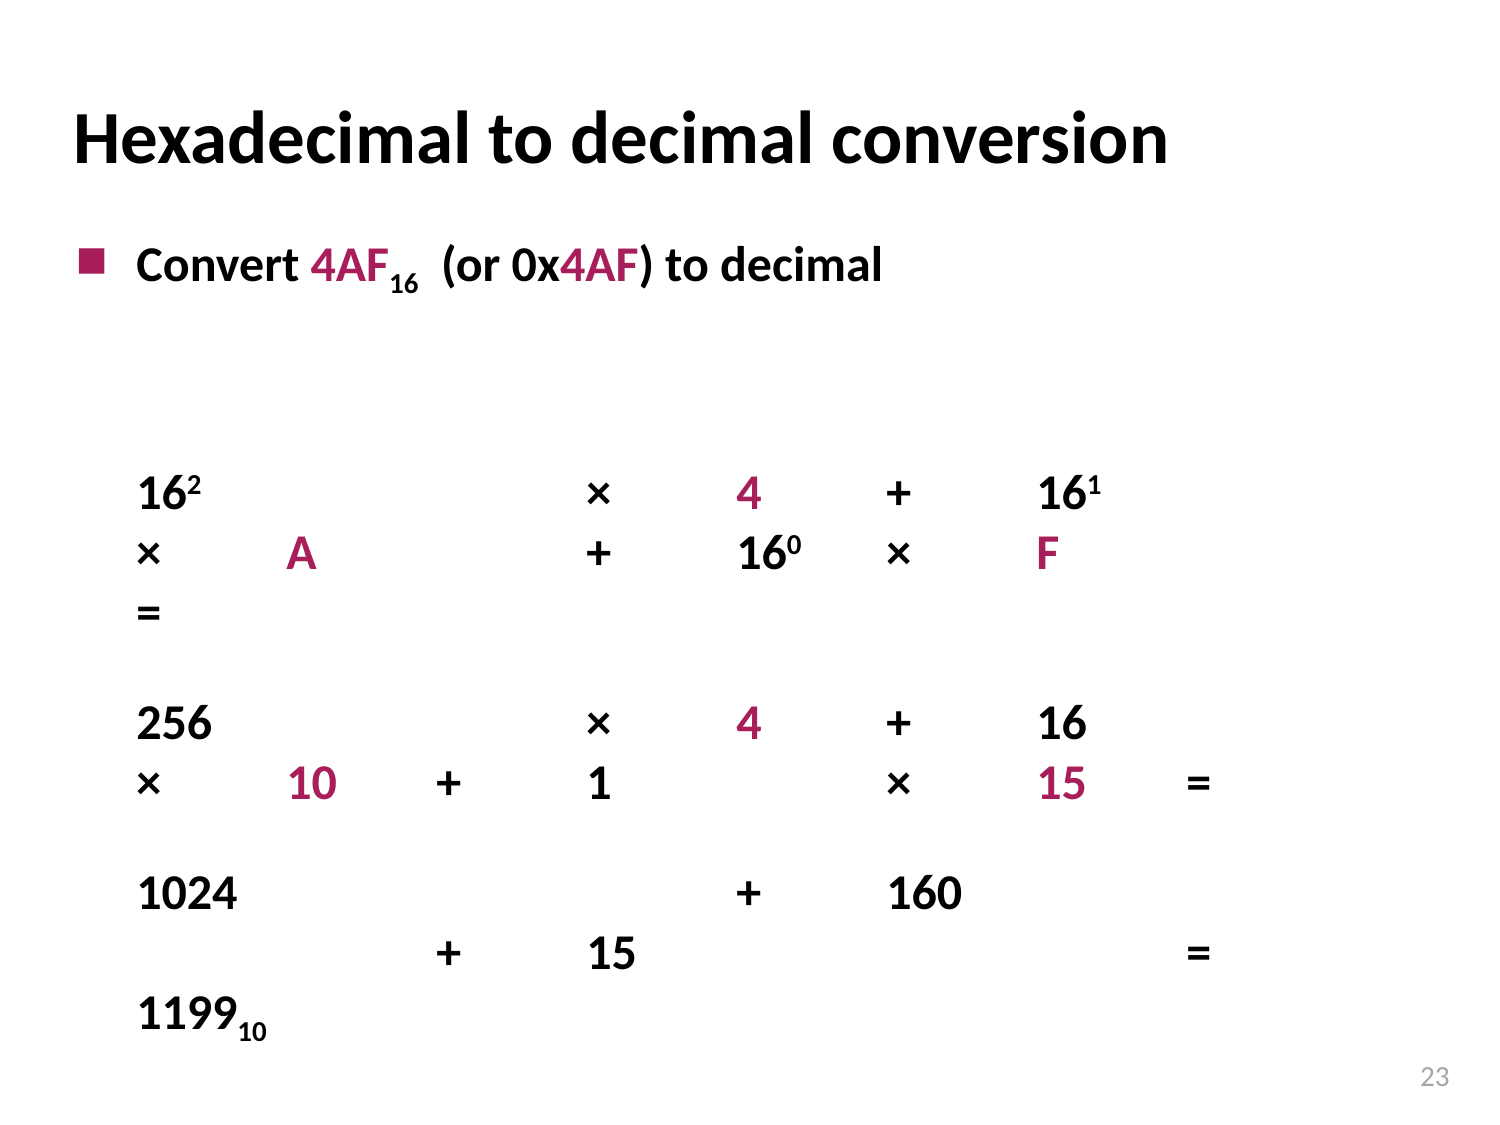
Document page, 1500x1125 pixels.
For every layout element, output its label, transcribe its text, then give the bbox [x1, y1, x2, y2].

list Convert 4AF16 (or 0x4AF) to decimal 162 × 4 + 161 × A + 160 × F = 256 × 4 + 16 × 10 + 1 × 15 = 1024 + 160 + 15 = 119910 [64, 223, 1361, 1040]
title Hexadecimal to decimal conversion [58, 71, 1305, 197]
